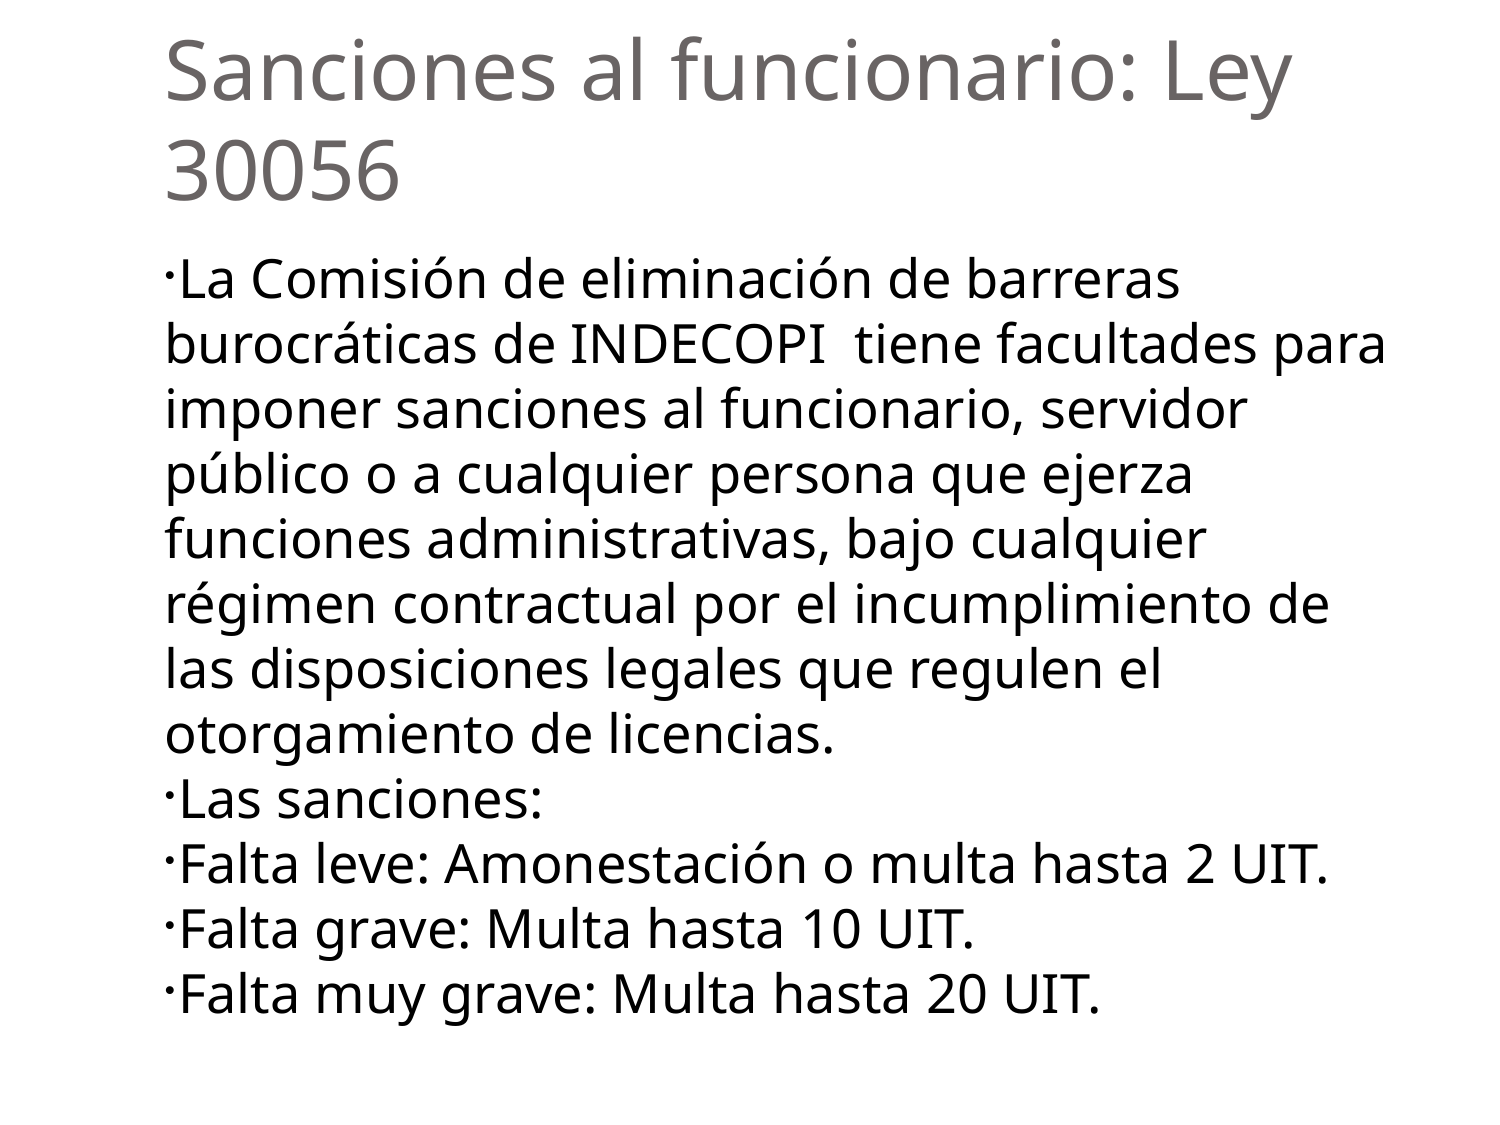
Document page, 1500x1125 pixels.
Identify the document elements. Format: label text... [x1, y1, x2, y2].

text_box La Comisión de eliminación de barreras burocráticas de INDECOPI tiene facultades para imponer sanciones al funcionario, servidor público o a cualquier persona que ejerza funciones administrativas, bajo cualquier régimen contractual por el incumplimiento de las disposiciones legales que regulen el otorgamiento de licencias. Las sanciones: Falta leve: Amonestación o multa hasta 2 UIT. Falta grave: Multa hasta 10 UIT. Falta muy grave: Multa hasta 20 UIT. [150, 237, 1425, 988]
text_box Sanciones al funcionario: Ley 30056 [150, 45, 1425, 233]
